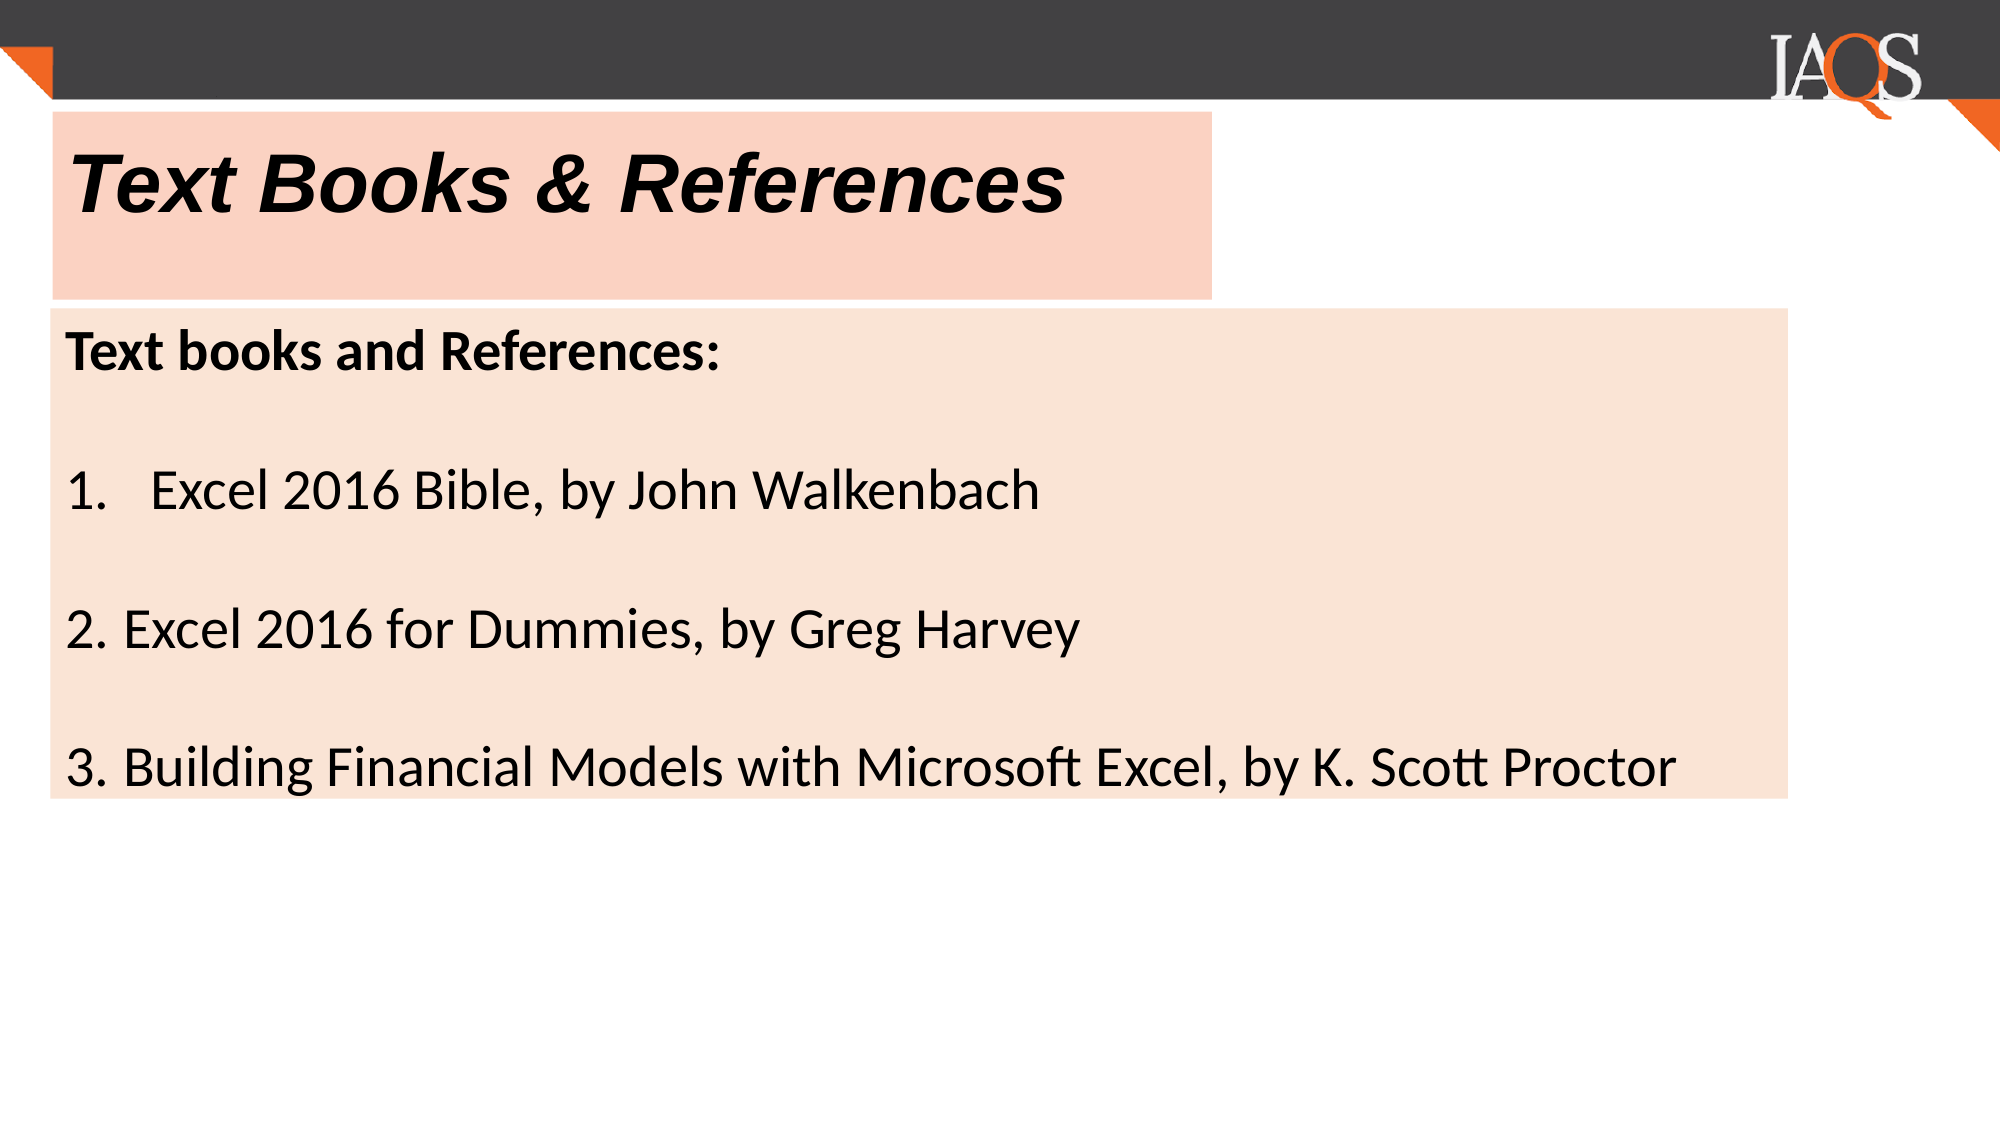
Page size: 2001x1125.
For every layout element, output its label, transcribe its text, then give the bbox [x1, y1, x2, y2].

text_box Text books and References: Excel 2016 Bible, by John Walkenbach Excel 2016 for Dummies, by Greg Harvey Building Financial Models with Microsoft Excel, by K. Scott Proctor [50, 308, 1788, 799]
text_box . [214, 90, 220, 98]
title Text Books & References [52, 111, 1212, 300]
picture [0, 0, 2000, 152]
